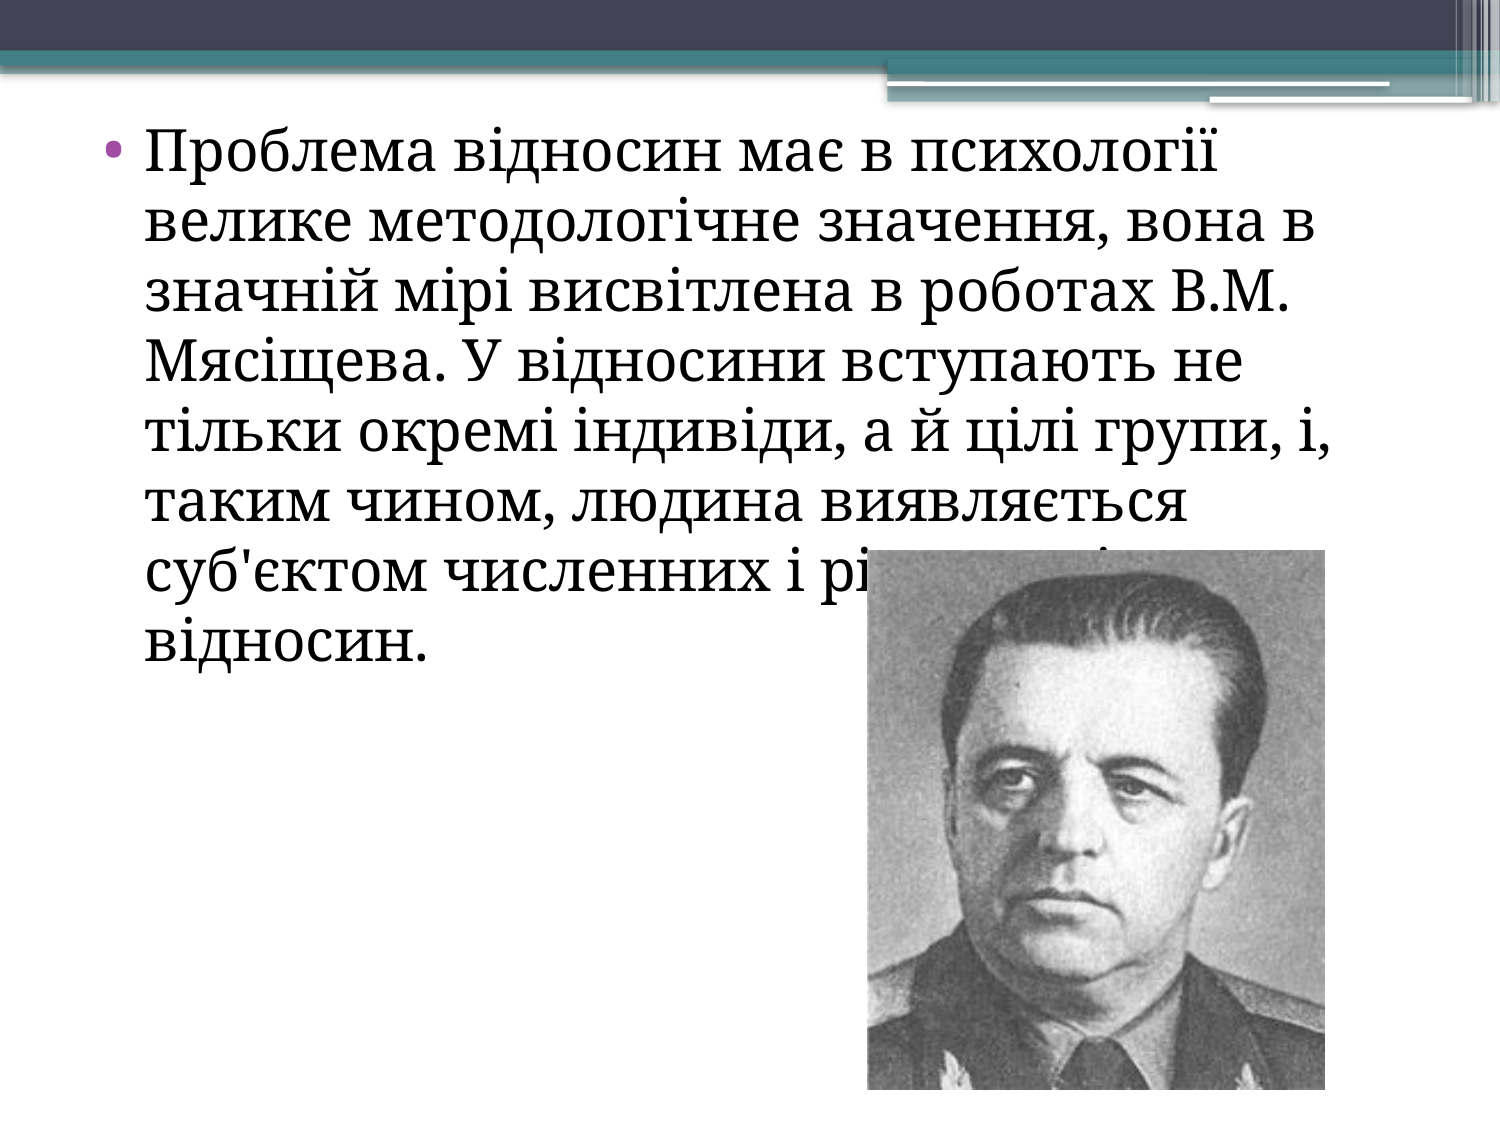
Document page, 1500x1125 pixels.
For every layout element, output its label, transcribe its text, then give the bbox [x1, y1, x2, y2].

list Проблема відносин має в психології велике методологічне значення, вона в значній мірі висвітлена в роботах В.М. Мясіщева. У відносини вступають не тільки окремі індивіди, а й цілі групи, і, таким чином, людина виявляється суб'єктом численних і різноманітних відносин. [70, 105, 1421, 815]
picture [866, 550, 1325, 1091]
